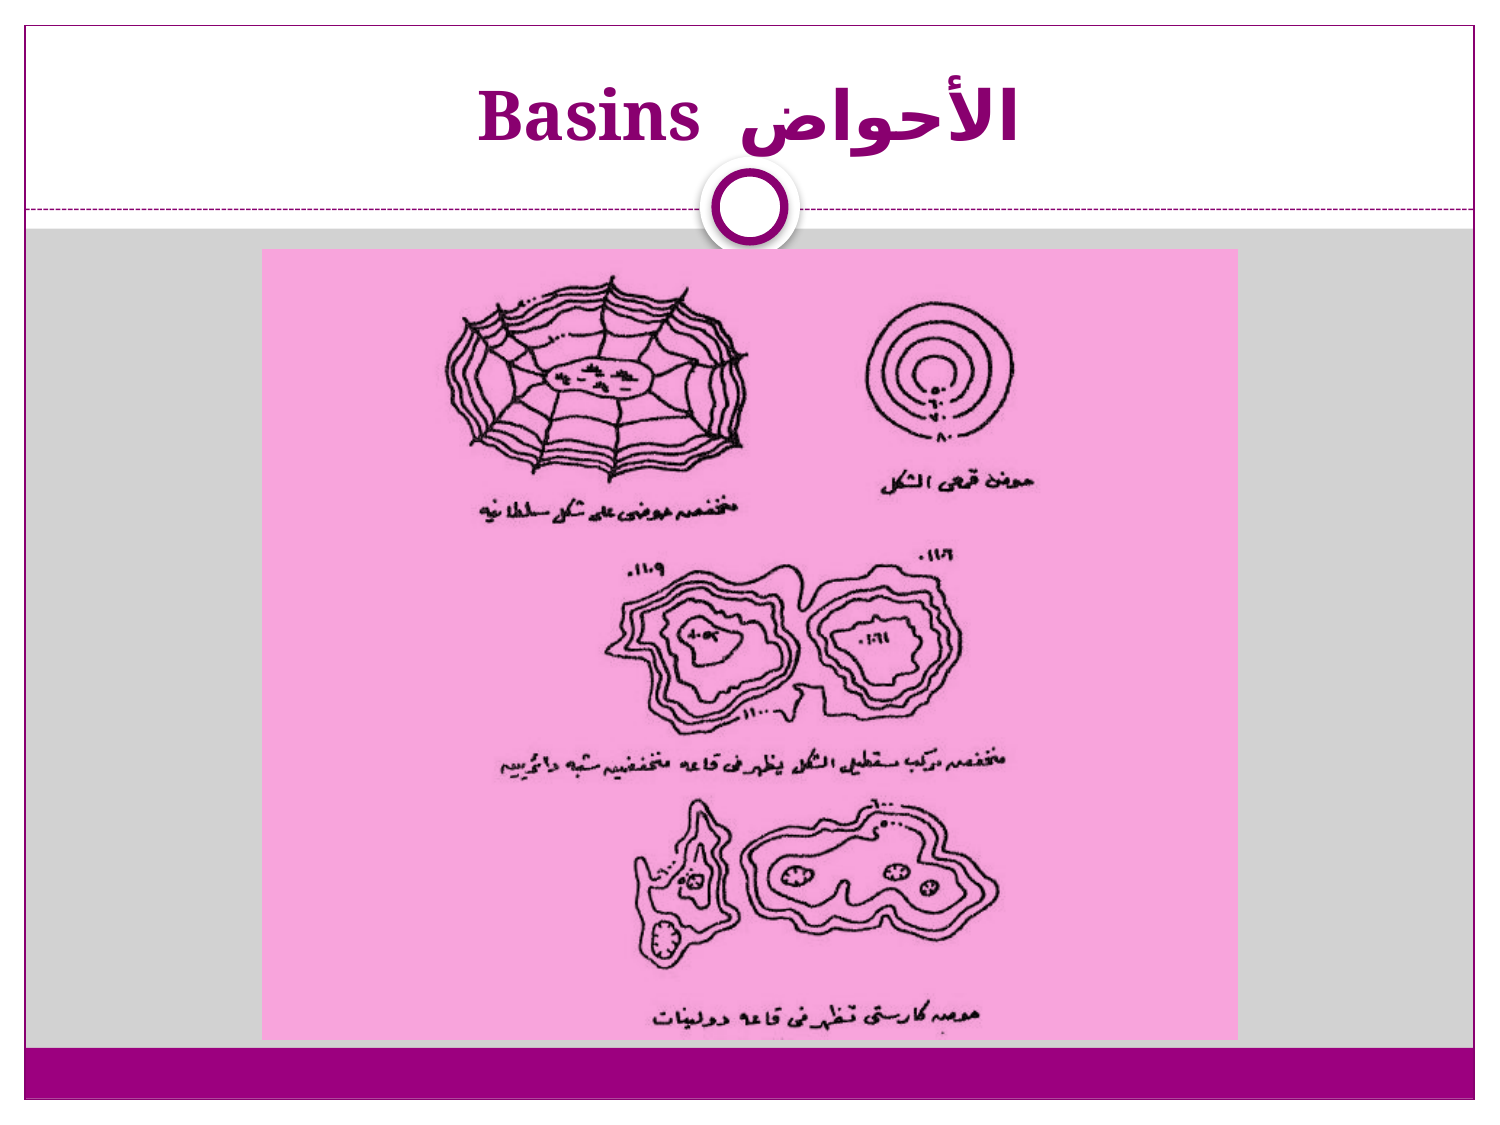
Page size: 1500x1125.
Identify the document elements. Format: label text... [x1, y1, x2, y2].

title الأحواض Basins [49, 37, 1450, 162]
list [262, 249, 1238, 1040]
